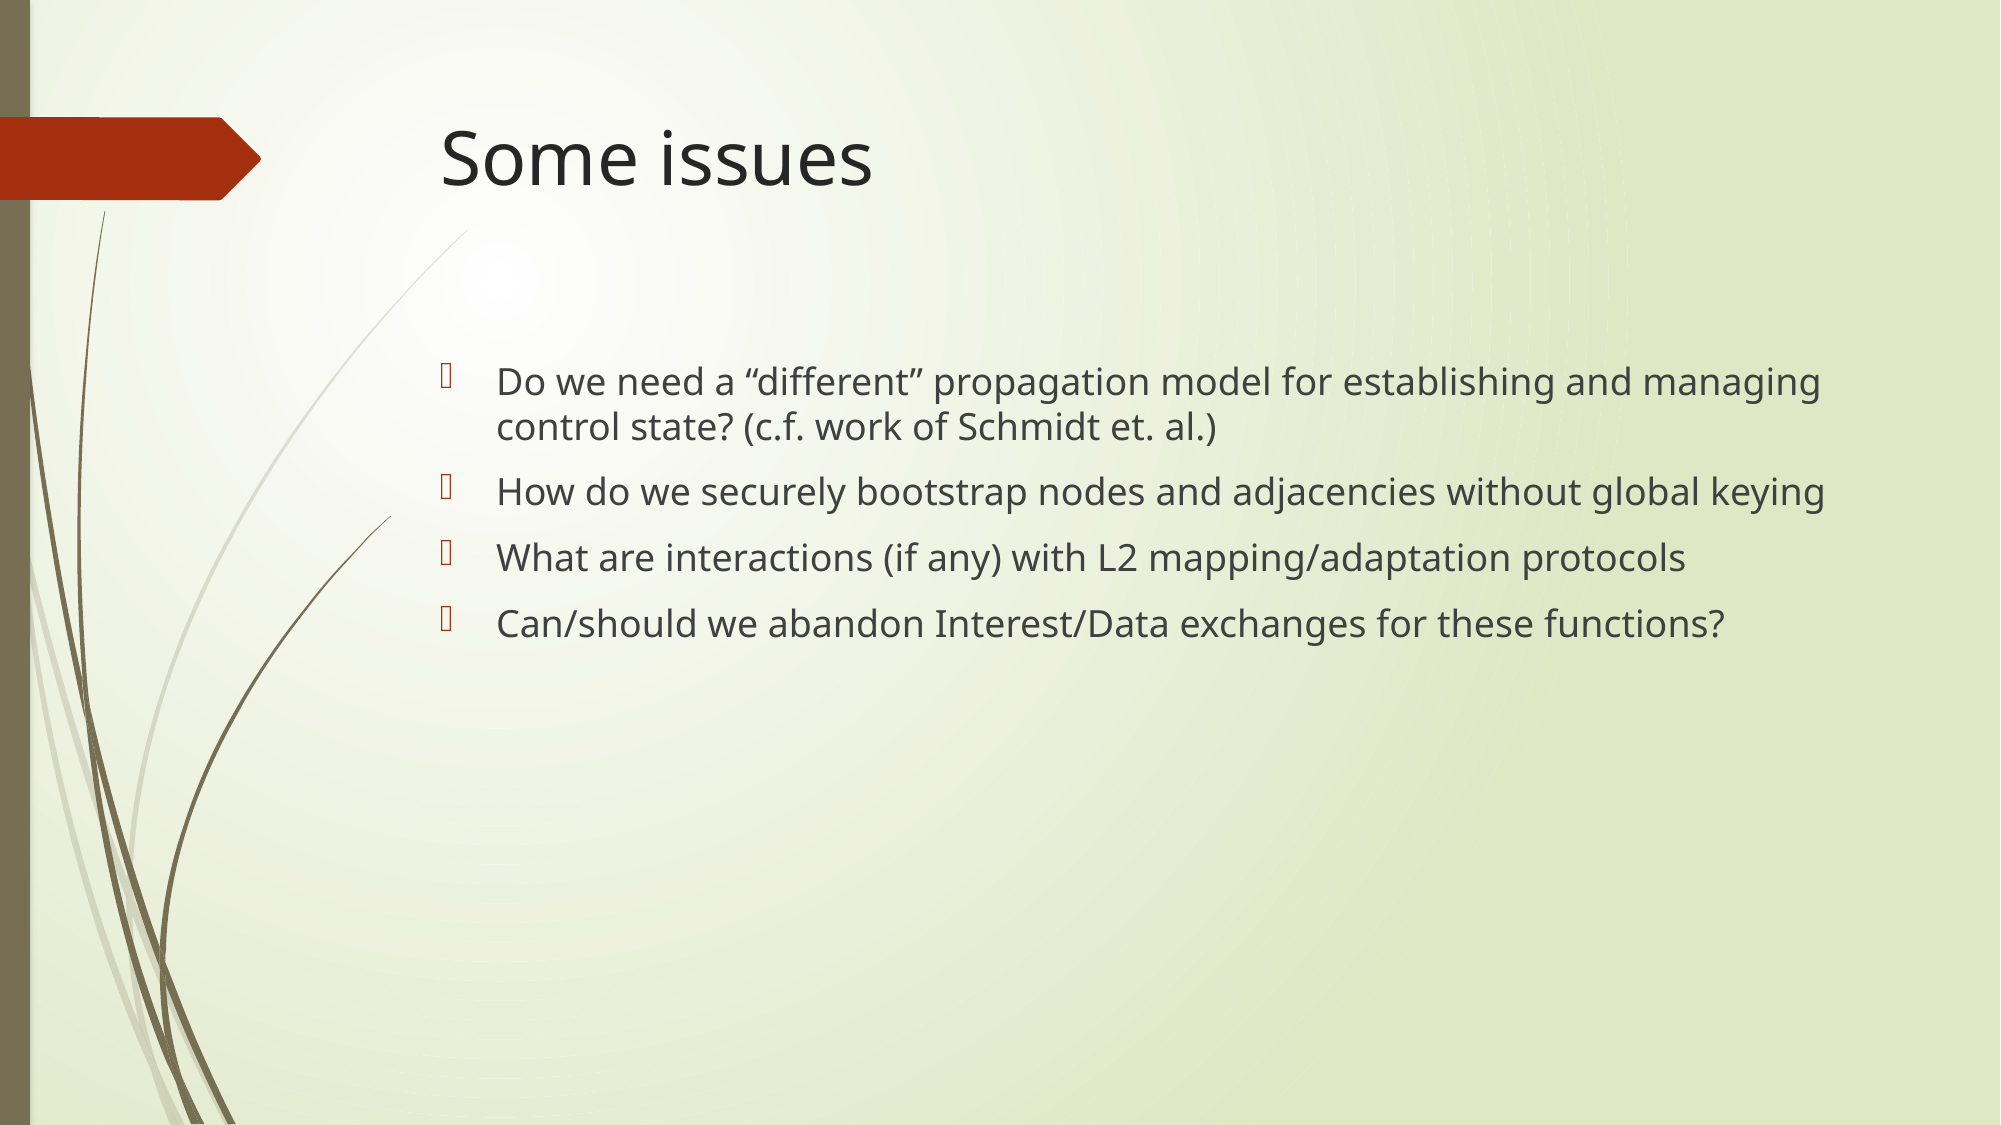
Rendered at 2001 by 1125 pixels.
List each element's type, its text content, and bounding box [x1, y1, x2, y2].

title Some issues [425, 102, 1888, 313]
list Do we need a “different” propagation model for establishing and managing control state? (c.f. work of Schmidt et. al.) How do we securely bootstrap nodes and adjacencies without global keying What are interactions (if any) with L2 mapping/adaptation protocols Can/should we abandon Interest/Data exchanges for these functions? [424, 350, 1888, 970]
